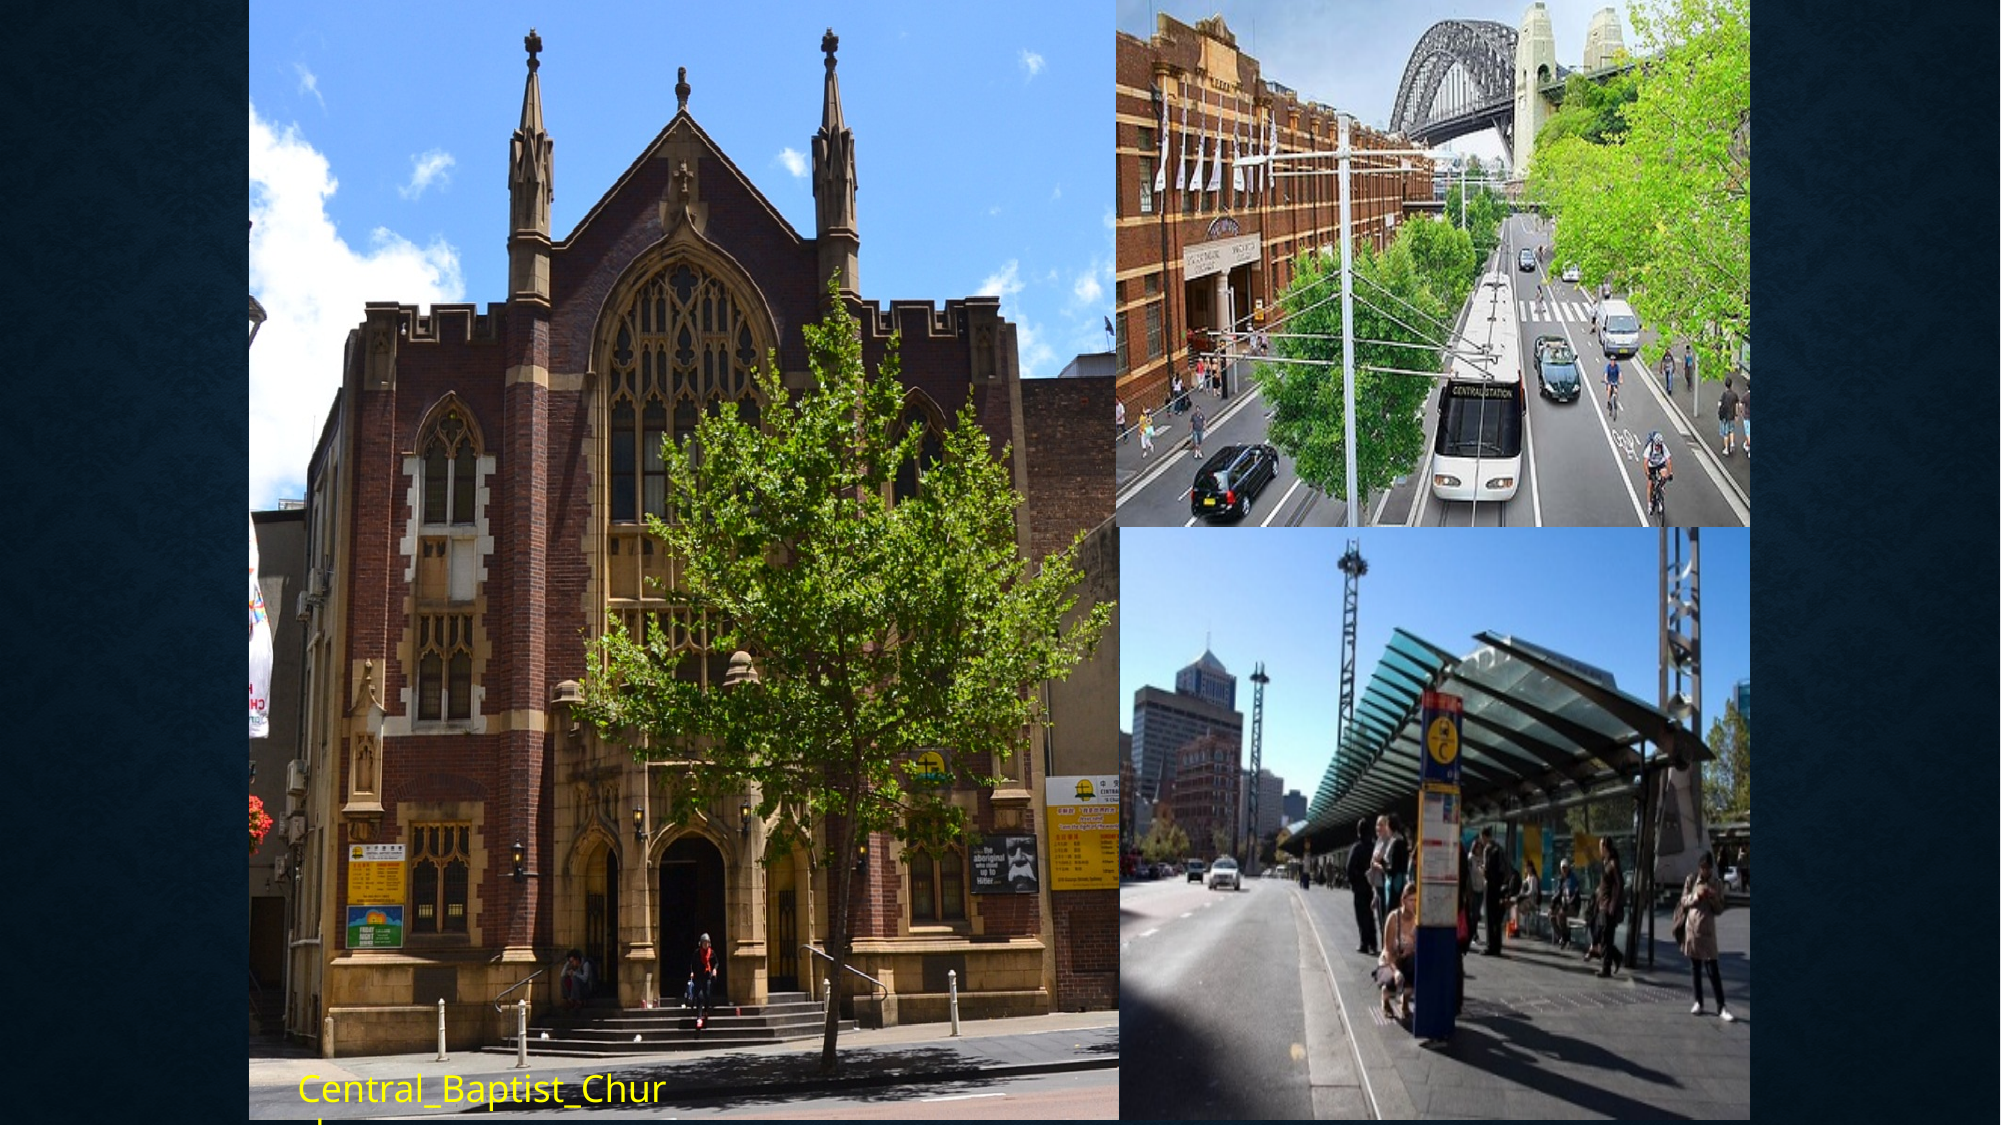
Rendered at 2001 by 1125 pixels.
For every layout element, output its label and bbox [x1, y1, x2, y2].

picture [249, 0, 1751, 1121]
